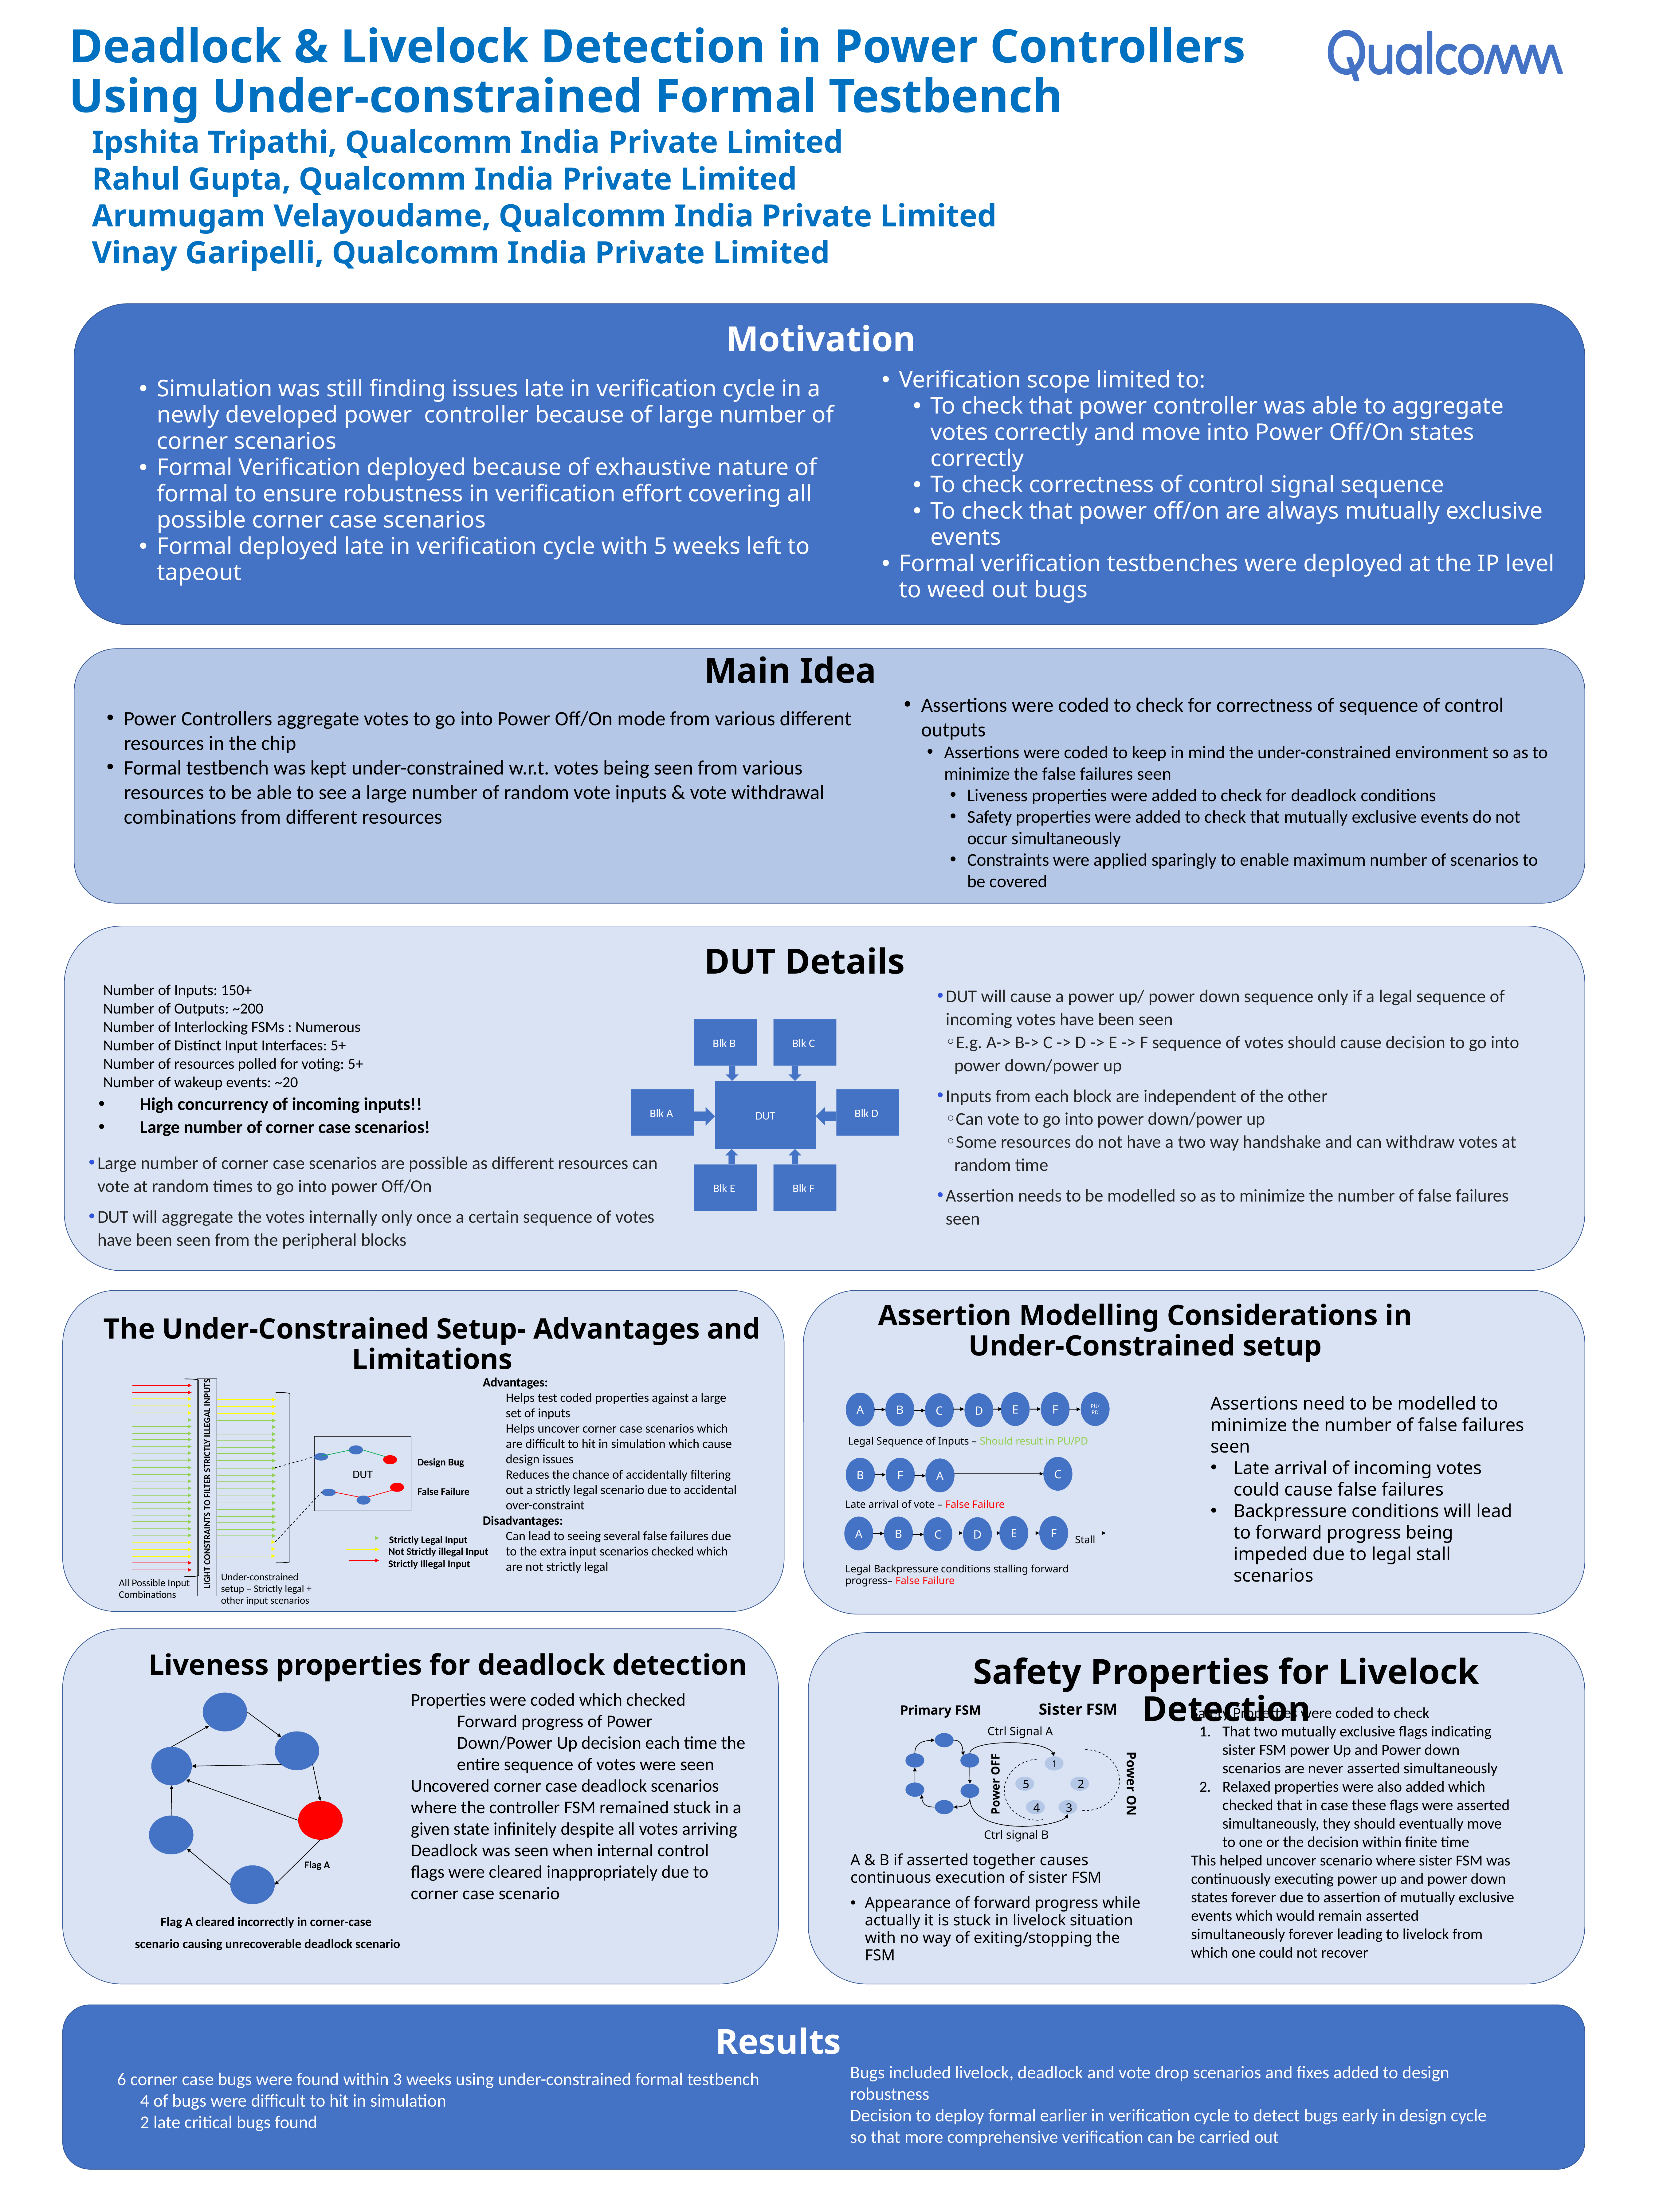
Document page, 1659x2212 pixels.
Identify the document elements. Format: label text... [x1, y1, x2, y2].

text_box Motivation [721, 319, 1287, 341]
text_box [1484, 45, 1563, 74]
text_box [149, 1692, 343, 1904]
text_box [843, 1696, 1153, 1952]
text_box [631, 1019, 900, 1211]
text_box Power Controllers aggregate votes to go into Power Off/On mode from various different resources in the chip Formal testbench was kept under-constrained w.r.t. votes being seen from various resources to be able to see a large number of random vote inputs & vote withdrawal combinations from different resources [102, 663, 863, 870]
text_box Large number of corner case scenarios are possible as different resources can vote at random times to go into power Off/On DUT will aggregate the votes internally only once a certain sequence of votes have been seen from the peripheral blocks [88, 1150, 662, 1213]
text_box [1436, 44, 1457, 75]
text_box High concurrency of incoming inputs!! Large number of corner case scenarios! [94, 1092, 505, 1108]
text_box Verification scope limited to: To check that power controller was able to aggregate votes correctly and move into Power Off/On states correctly To check correctness of control signal sequence To check that power off/on are always mutually exclusive events Formal verification testbenches were deployed at the IP level to weed out bugs [862, 356, 1564, 613]
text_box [808, 1633, 1585, 1984]
text_box 6 corner case bugs were found within 3 weeks using under-constrained formal testbench 4 of bugs were difficult to hit in simulation 2 late critical bugs found [112, 2058, 774, 2141]
text_box Deadlock & Livelock Detection in Power Controllers Using Under-constrained Formal Testbench Ipshita Tripathi, Qualcomm India Private Limited Rahul Gupta, Qualcomm India Private Limited Arumugam Velayoudame, Qualcomm India Private Limited Vinay Garipelli, Qualcomm India Private Limited [64, 20, 1332, 210]
text_box [1396, 44, 1422, 75]
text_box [112, 1379, 491, 1602]
text_box [74, 303, 1585, 625]
text_box [1328, 30, 1365, 81]
text_box [1458, 44, 1484, 75]
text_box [62, 1629, 779, 1984]
text_box [64, 926, 1585, 1271]
text_box [74, 648, 1585, 904]
text_box Main Idea [700, 650, 1265, 673]
text_box Simulation was still finding issues late in verification cycle in a newly developed power controller because of large number of corner scenarios Formal Verification deployed because of exhaustive nature of formal to ensure robustness in verification effort covering all possible corner case scenarios Formal deployed late in verification cycle with 5 weeks left to tapeout [120, 352, 880, 609]
text_box [1427, 30, 1433, 74]
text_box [803, 1290, 1585, 1614]
text_box Number of Inputs: 150+ Number of Outputs: ~200 Number of Interlocking FSMs : Numerous Number of Distinct Input Interfaces: 5+ Number of resources polled for voting: 5+ Number of wakeup events: ~20 [98, 976, 606, 1095]
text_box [62, 1290, 784, 1612]
text_box DUT Details [700, 942, 1265, 963]
text_box [1368, 45, 1393, 75]
text_box Results [711, 2022, 1276, 2044]
text_box DUT will cause a power up/ power down sequence only if a legal sequence of incoming votes have been seen E.g. A-> B-> C -> D -> E -> F sequence of votes should cause decision to go into power down/power up Inputs from each block are independent of the other Can vote to go into power down/power up Some resources do not have a two way handshake and can withdraw votes at random time Assertion needs to be modelled so as to minimize the number of false failures seen [937, 983, 1539, 1091]
text_box Bugs included livelock, deadlock and vote drop scenarios and fixes added to design robustness Decision to deploy formal earlier in verification cycle to detect bugs early in design cycle so that more comprehensive verification can be carried out [845, 2073, 1507, 2156]
text_box Assertions were coded to check for correctness of sequence of control outputs Assertions were coded to keep in mind the under-constrained environment so as to minimize the false failures seen Liveness properties were added to check for deadlock conditions Safety properties were added to check that mutually exclusive events do not occur simultaneously Constraints were applied sparingly to enable maximum number of scenarios to be covered [899, 688, 1564, 895]
text_box [62, 2004, 1585, 2170]
